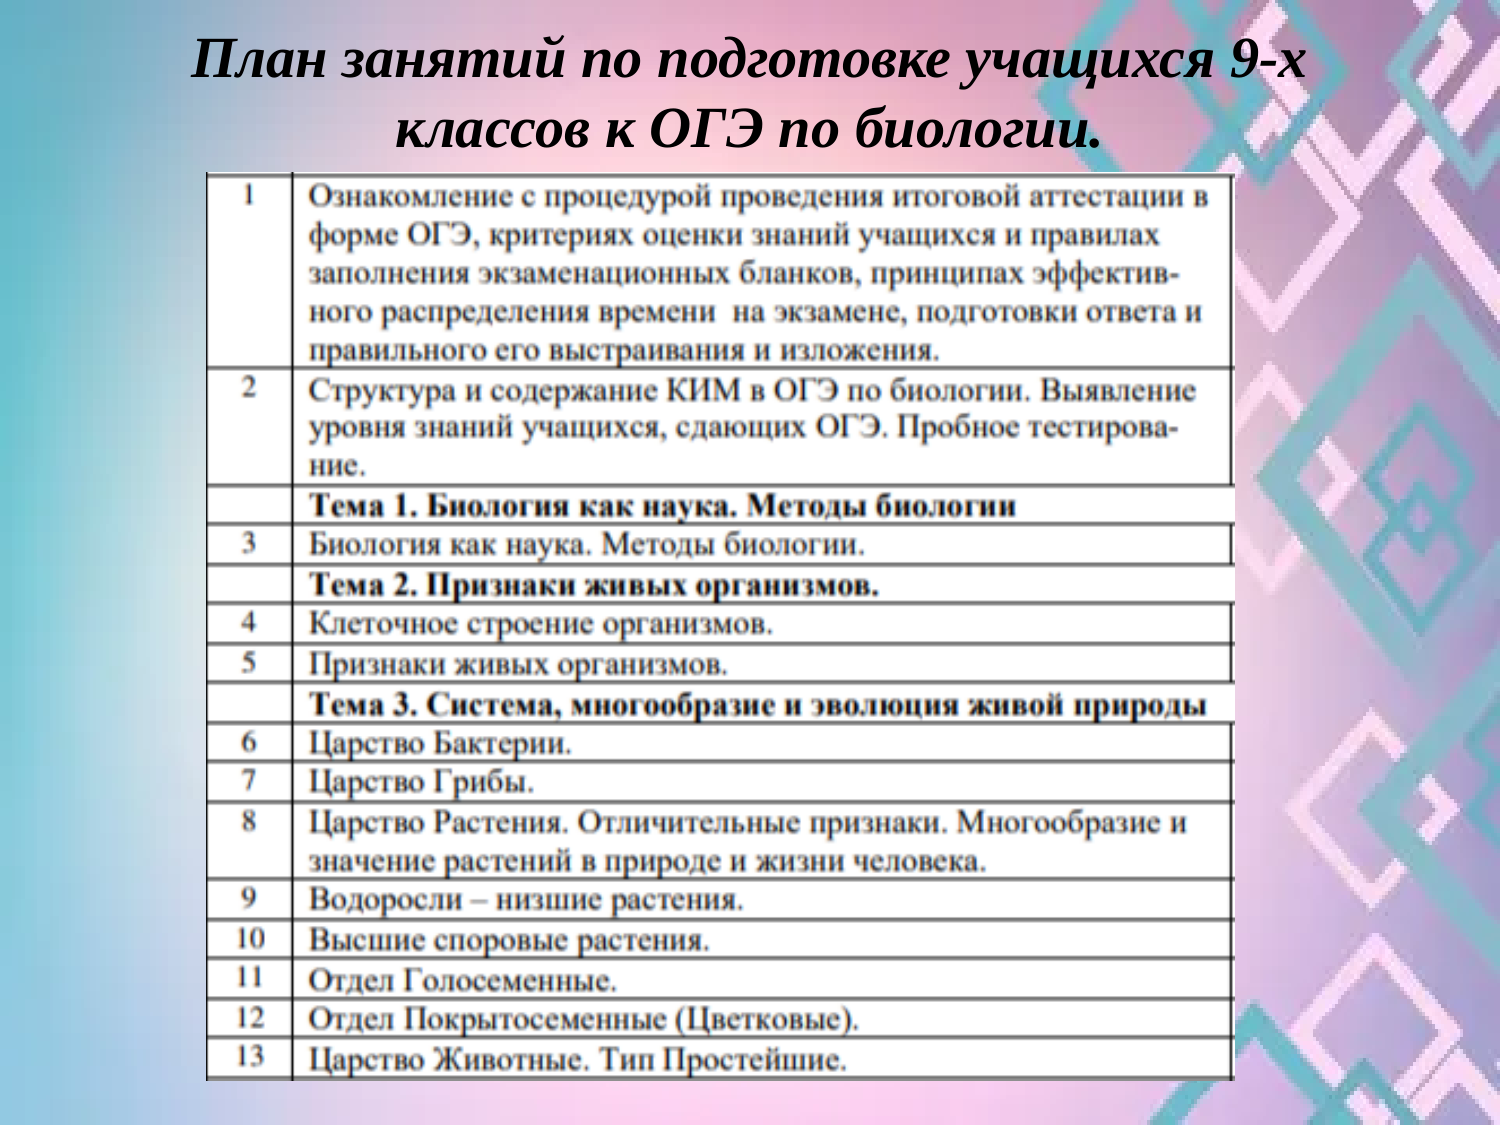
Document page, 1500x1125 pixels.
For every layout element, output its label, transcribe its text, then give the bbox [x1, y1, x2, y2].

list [206, 172, 1235, 1081]
picture [0, 0, 1500, 1125]
title План занятий по подготовке учащихся 9-х классов к ОГЭ по биологии. [75, 45, 1425, 233]
